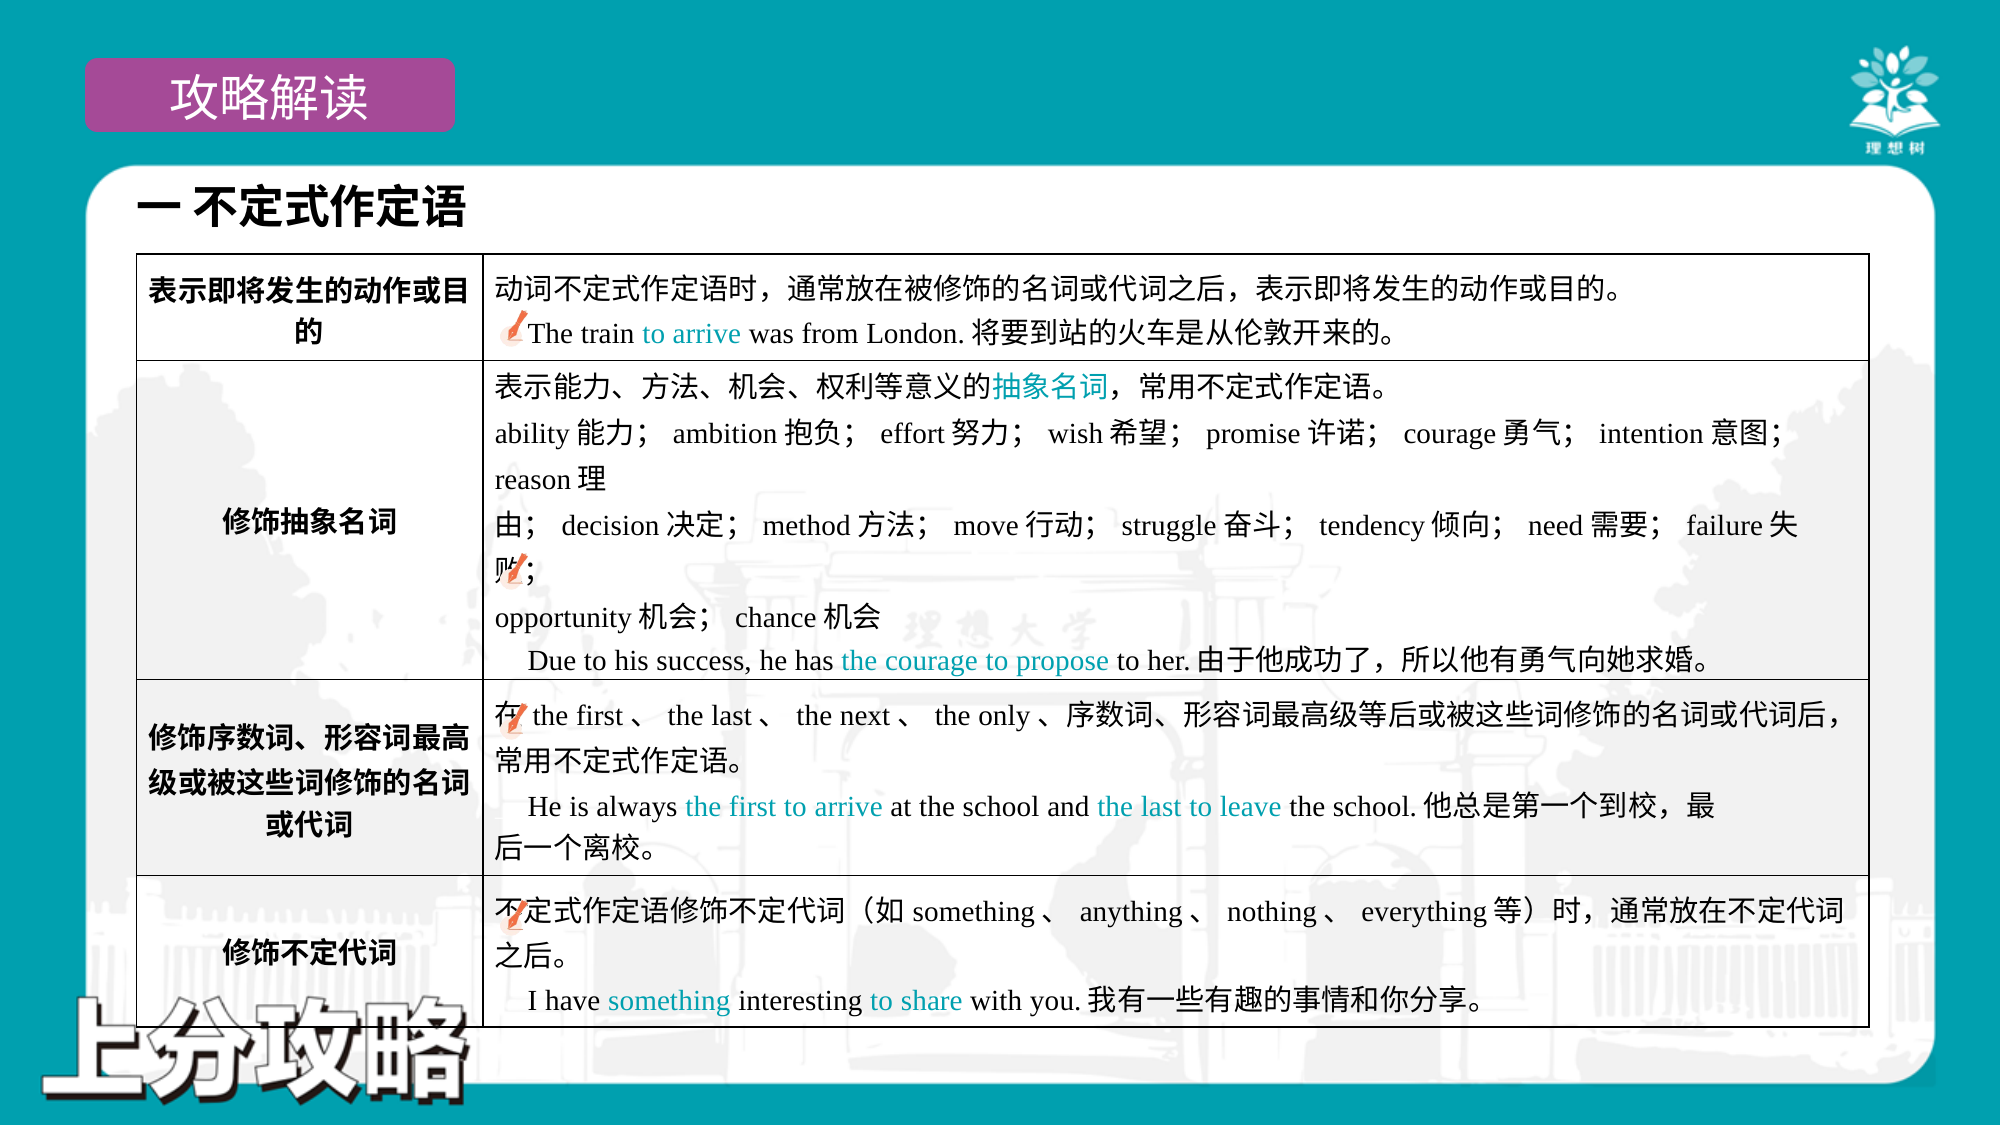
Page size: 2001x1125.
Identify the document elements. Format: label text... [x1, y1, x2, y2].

picture [0, 0, 2000, 1125]
table_cell 在the first、the last、the next、the only、序数词、形容词最高级等后或被这些词修饰的名词或代词后，常用不定式作定语。 ____He is always the first to arrive at the school and the last to leave the school.他总是第一个到校，最 后一个离校。 [484, 680, 1868, 875]
table_header 表示即将发生的动作或目 的 [137, 255, 482, 360]
table_cell 表示能力、方法、机会、权利等意义的抽象名词，常用不定式作定语。 ability能力；ambition抱负；effort努力；wish希望；promise许诺；courage勇气；intention意图；reason理 由；decision决定；method方法；move行动；struggle奋斗；tendency倾向；need需要；failure失败； opportunity机会；chance机会 ____Due to his success, he has the courage to propose to her.由于他成功了，所以他有勇气向她求婚。 [484, 361, 1868, 679]
table_cell 修饰序数词、形容词最高 级或被这些词修饰的名词 或代词 [137, 680, 482, 875]
table_cell 修饰抽象名词 [137, 361, 482, 679]
table_header 动词不定式作定语时，通常放在被修饰的名词或代词之后，表示即将发生的动作或目的。 ____The train to arrive was from London.将要到站的火车是从伦敦开来的。 [484, 255, 1868, 360]
table_cell 修饰不定代词 [137, 876, 482, 1026]
text_box 一 不定式作定语 [136, 176, 1865, 232]
table_cell 不定式作定语修饰不定代词（如something、anything、nothing、everything等）时，通常放在不定代词之后。 ____I have something interesting to share with you.我有一些有趣的事情和你分享。 [484, 876, 1868, 1026]
